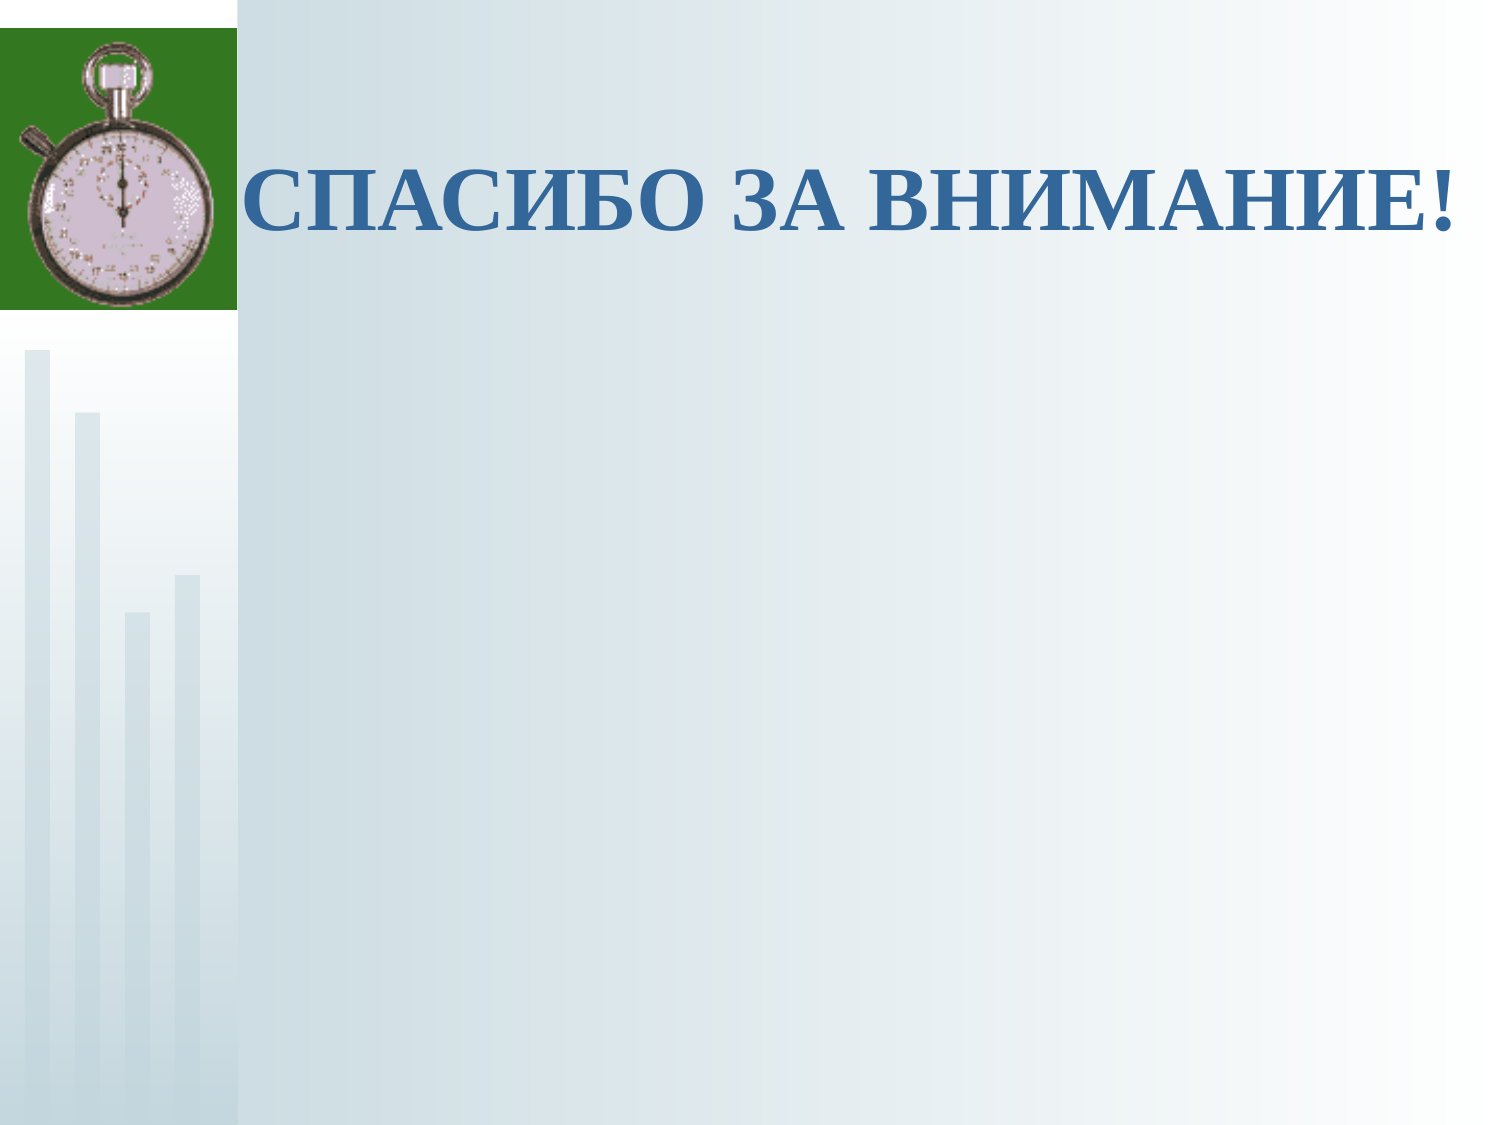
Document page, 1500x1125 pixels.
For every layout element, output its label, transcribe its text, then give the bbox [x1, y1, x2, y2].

title СПАСИБО ЗА ВНИМАНИЕ! [212, 99, 1488, 288]
picture [0, 28, 237, 310]
